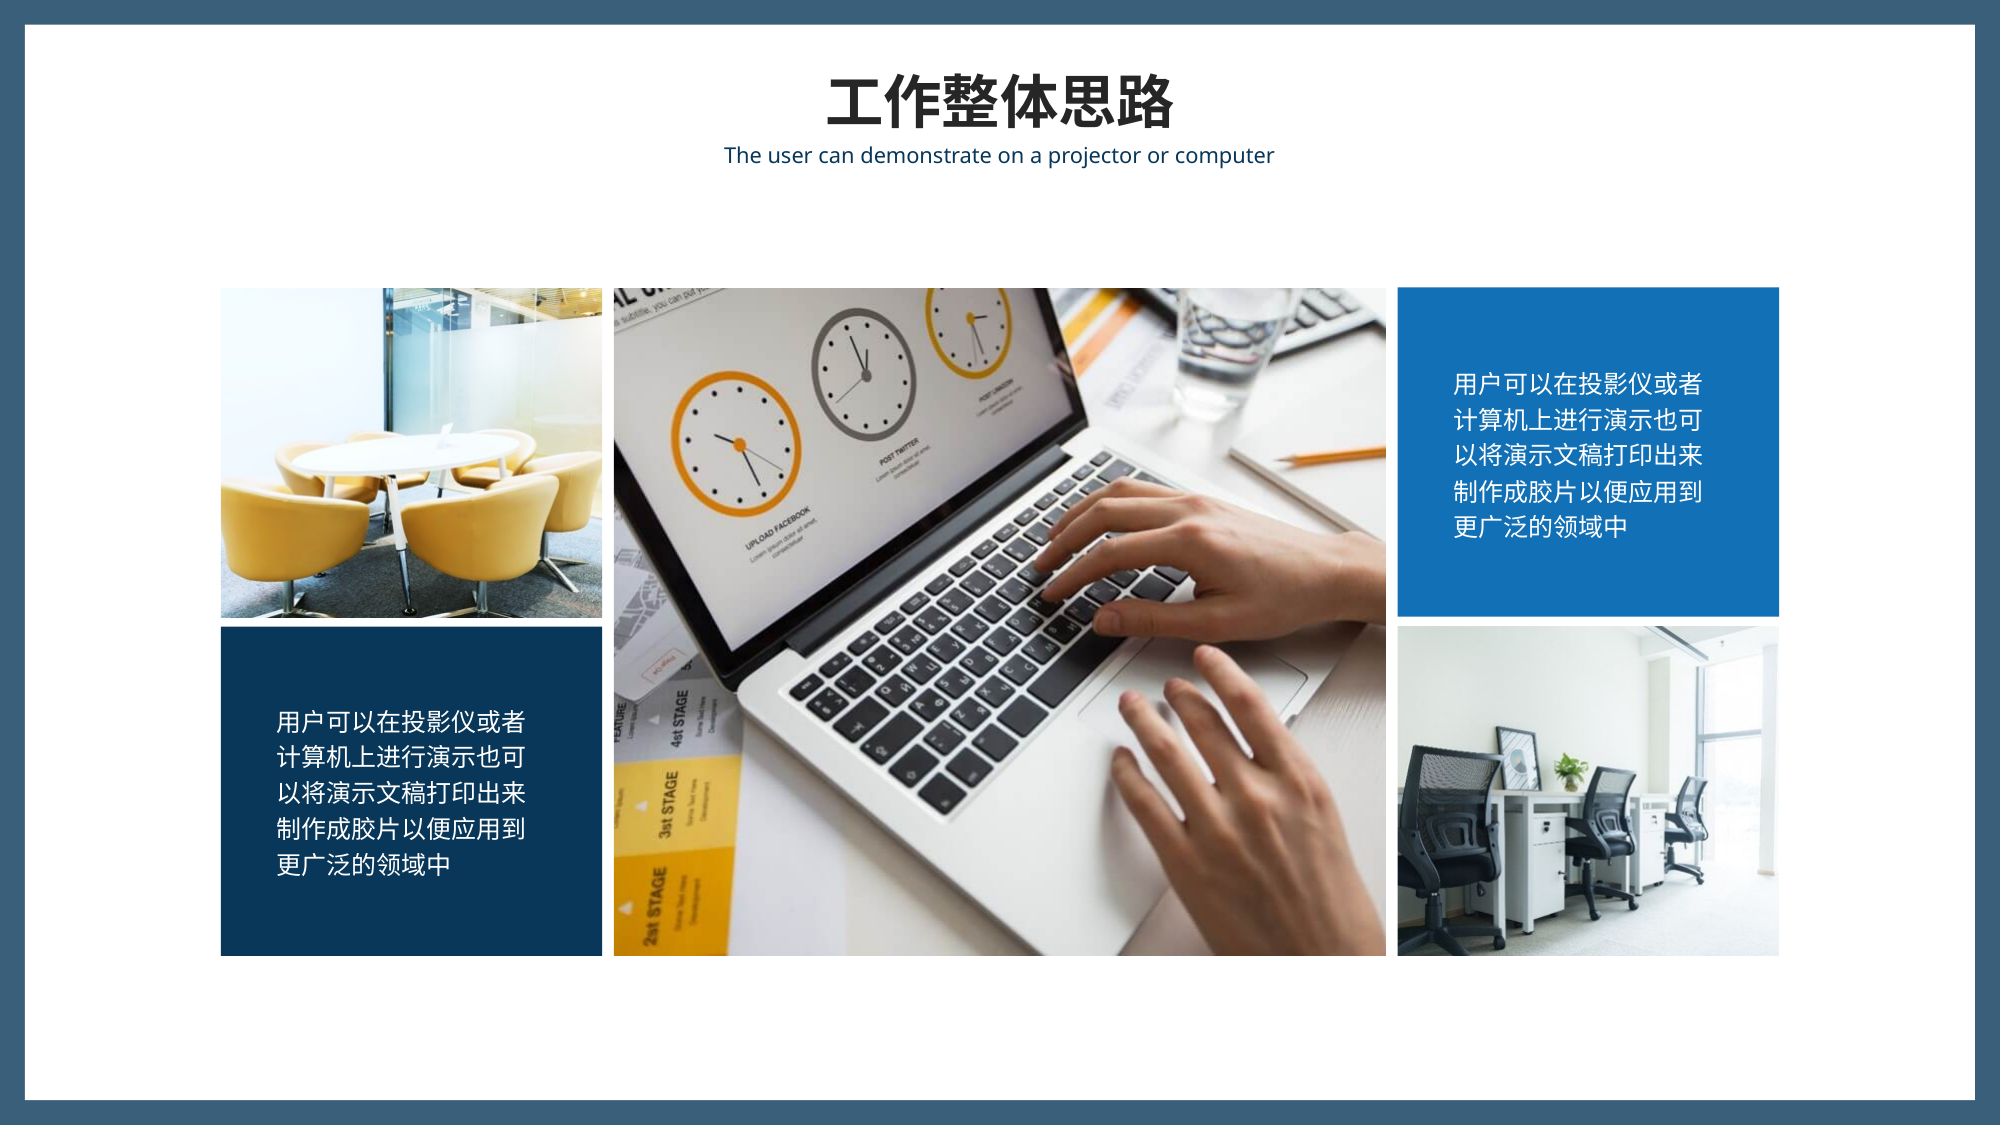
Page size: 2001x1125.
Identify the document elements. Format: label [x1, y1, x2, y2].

text_box [220, 626, 603, 956]
picture [613, 288, 1386, 956]
picture [1397, 626, 1779, 956]
text_box [1397, 287, 1780, 617]
picture [220, 288, 603, 619]
text_box [690, 58, 1309, 176]
